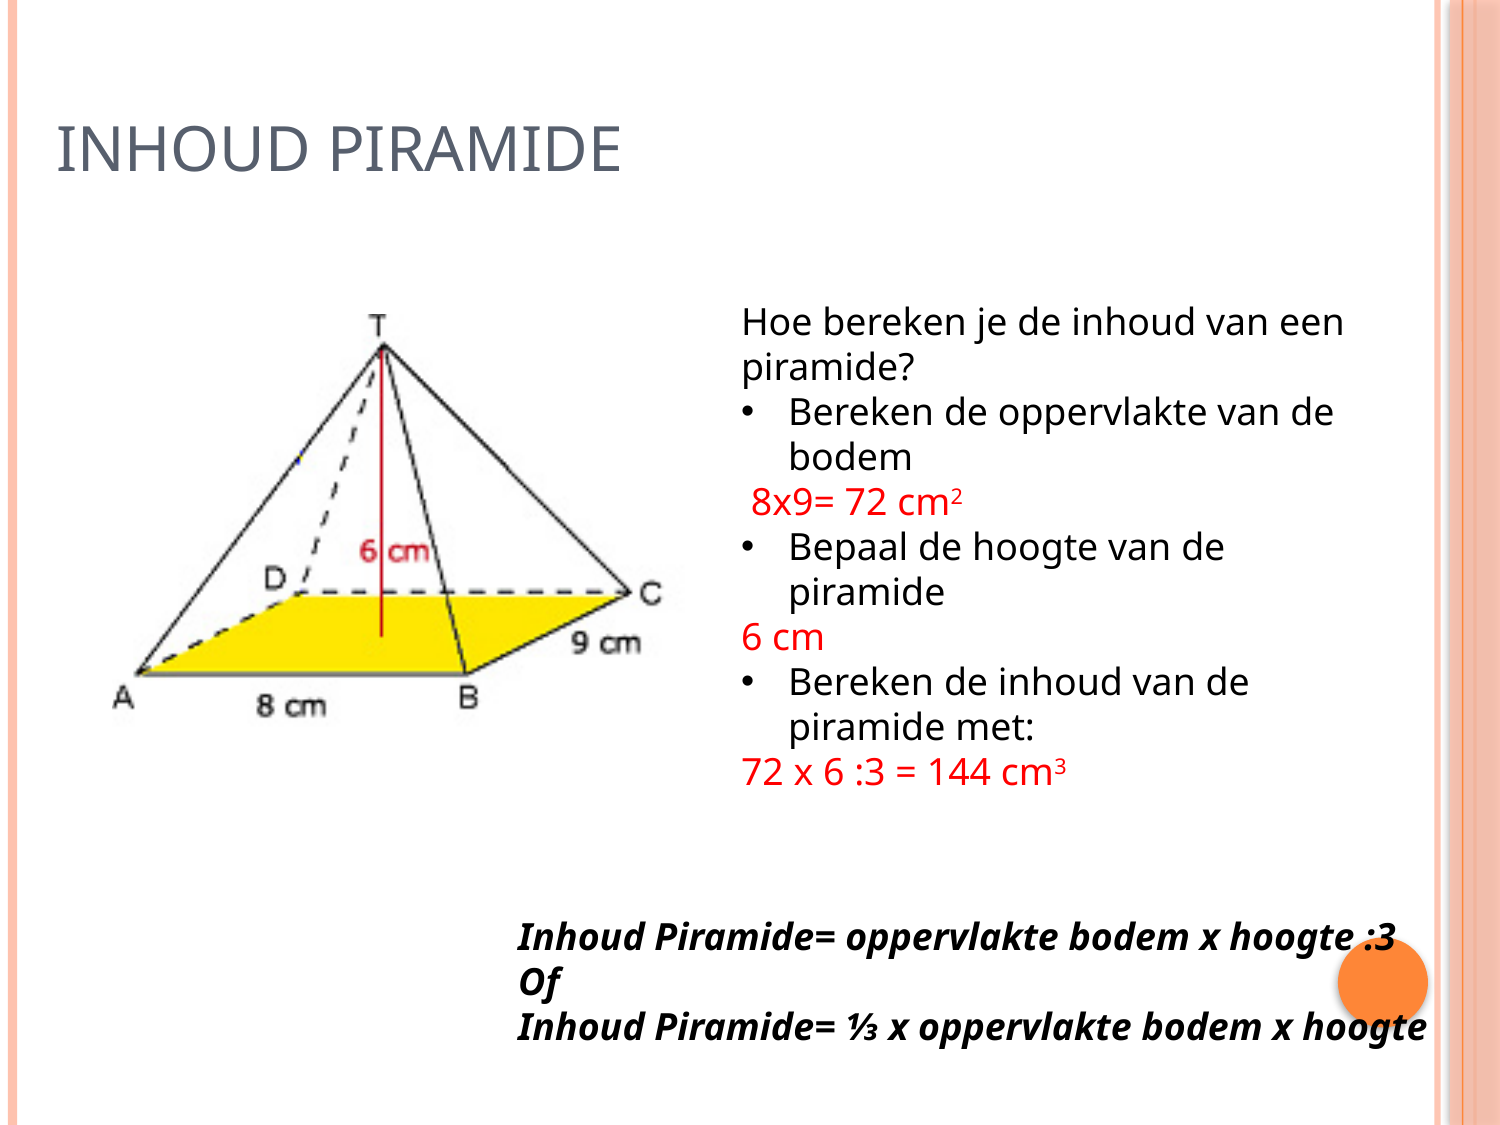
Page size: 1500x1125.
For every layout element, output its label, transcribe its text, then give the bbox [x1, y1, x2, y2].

text_box Inhoud Piramide= oppervlakte bodem x hoogte :3 Of Inhoud Piramide= ⅓ x oppervlakte bodem x hoogte [503, 905, 1444, 1055]
text_box Hoe bereken je de inhoud van een piramide? Bereken de oppervlakte van de bodem 8x9= 72 cm2 Bepaal de hoogte van de piramide 6 cm Bereken de inhoud van de piramide met: 72 x 6 :3 = 144 cm3 [726, 290, 1388, 801]
title Inhoud piramide [41, 78, 1463, 192]
picture [111, 313, 691, 764]
